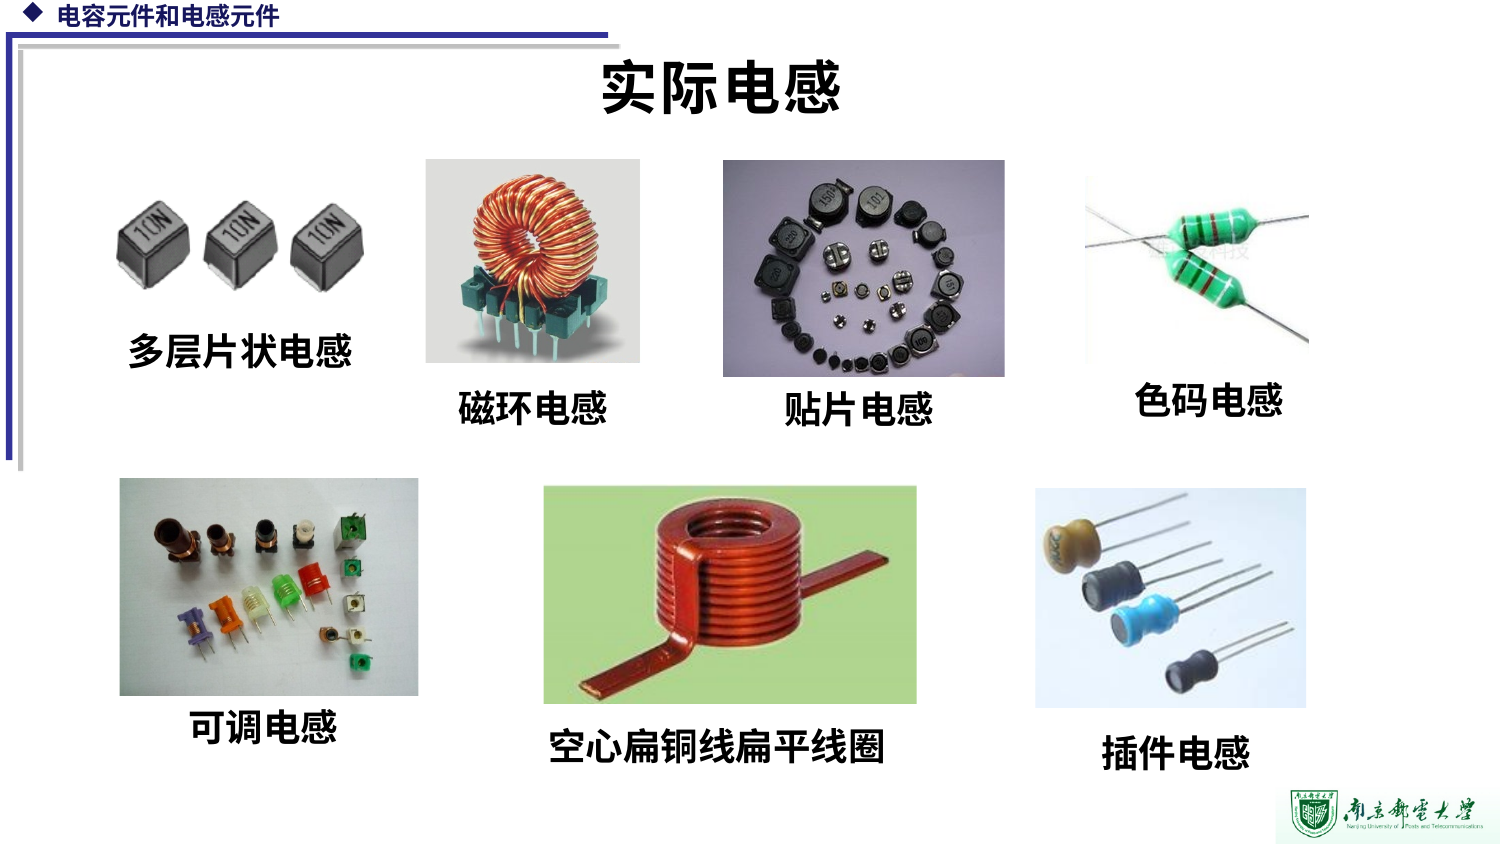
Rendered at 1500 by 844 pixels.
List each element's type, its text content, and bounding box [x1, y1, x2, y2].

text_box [533, 484, 961, 777]
text_box 实际电感 [507, 43, 934, 129]
picture [1275, 781, 1500, 844]
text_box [119, 478, 419, 757]
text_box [1035, 488, 1307, 784]
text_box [425, 159, 642, 438]
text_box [722, 159, 1005, 440]
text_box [102, 174, 380, 382]
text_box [1084, 174, 1310, 431]
